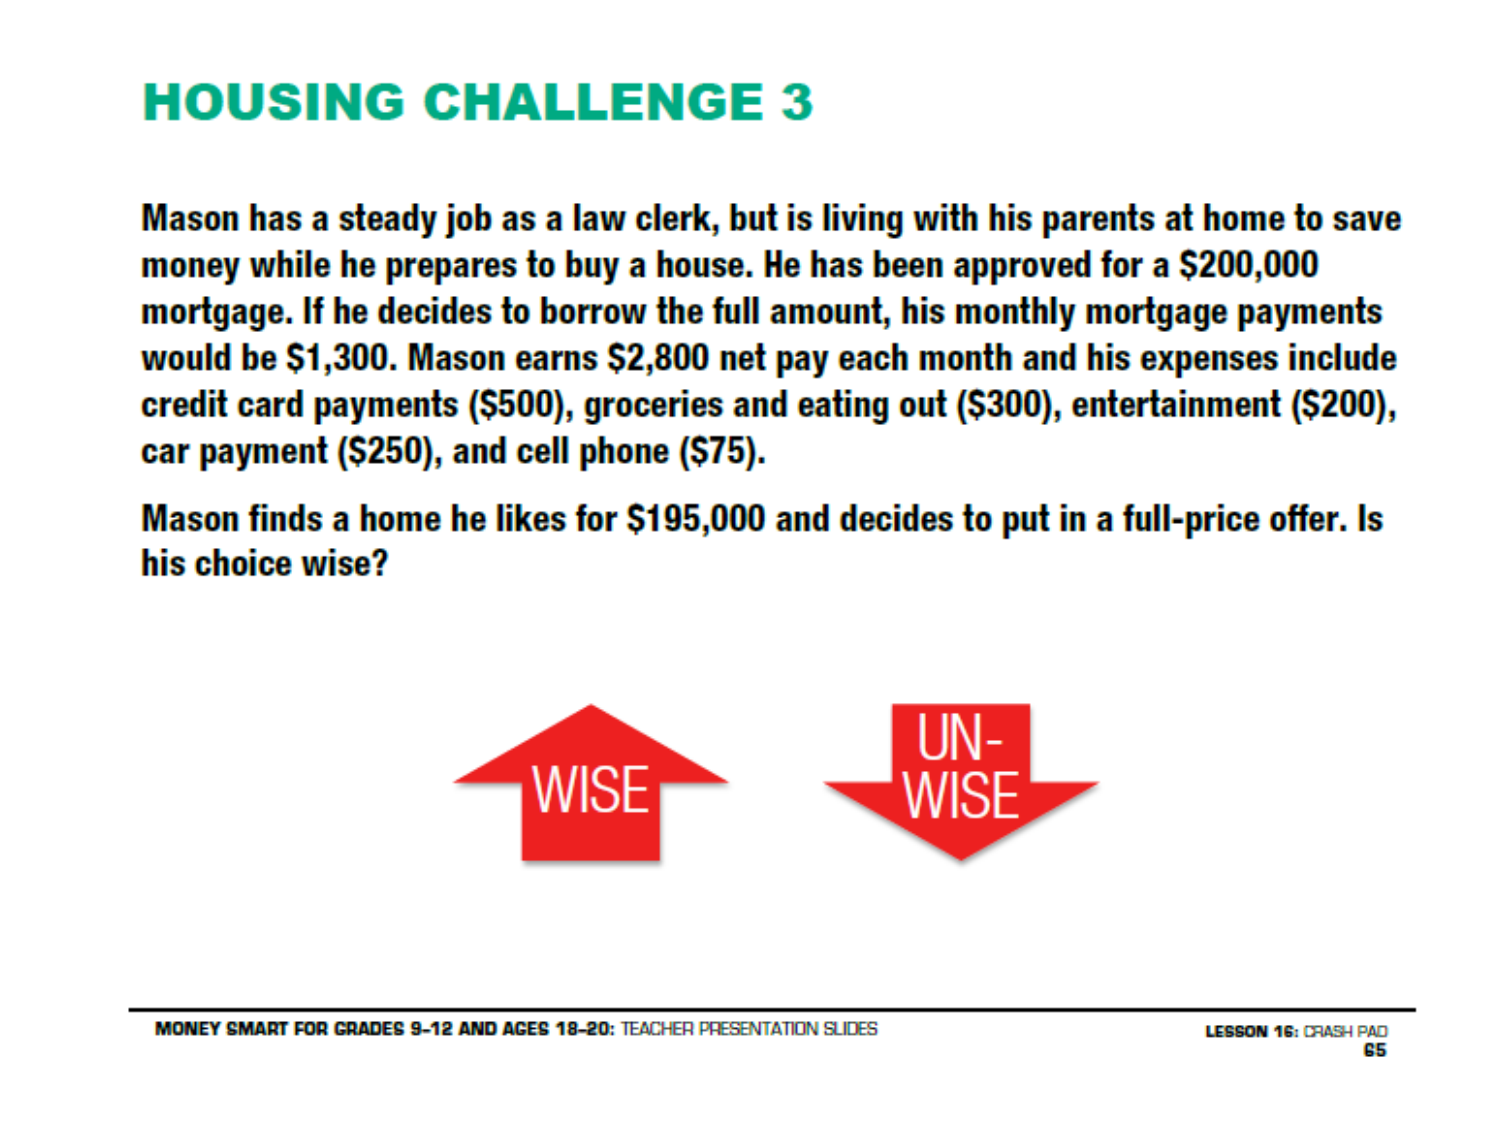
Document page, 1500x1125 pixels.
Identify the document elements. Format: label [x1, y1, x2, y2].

picture [69, 12, 1463, 1088]
